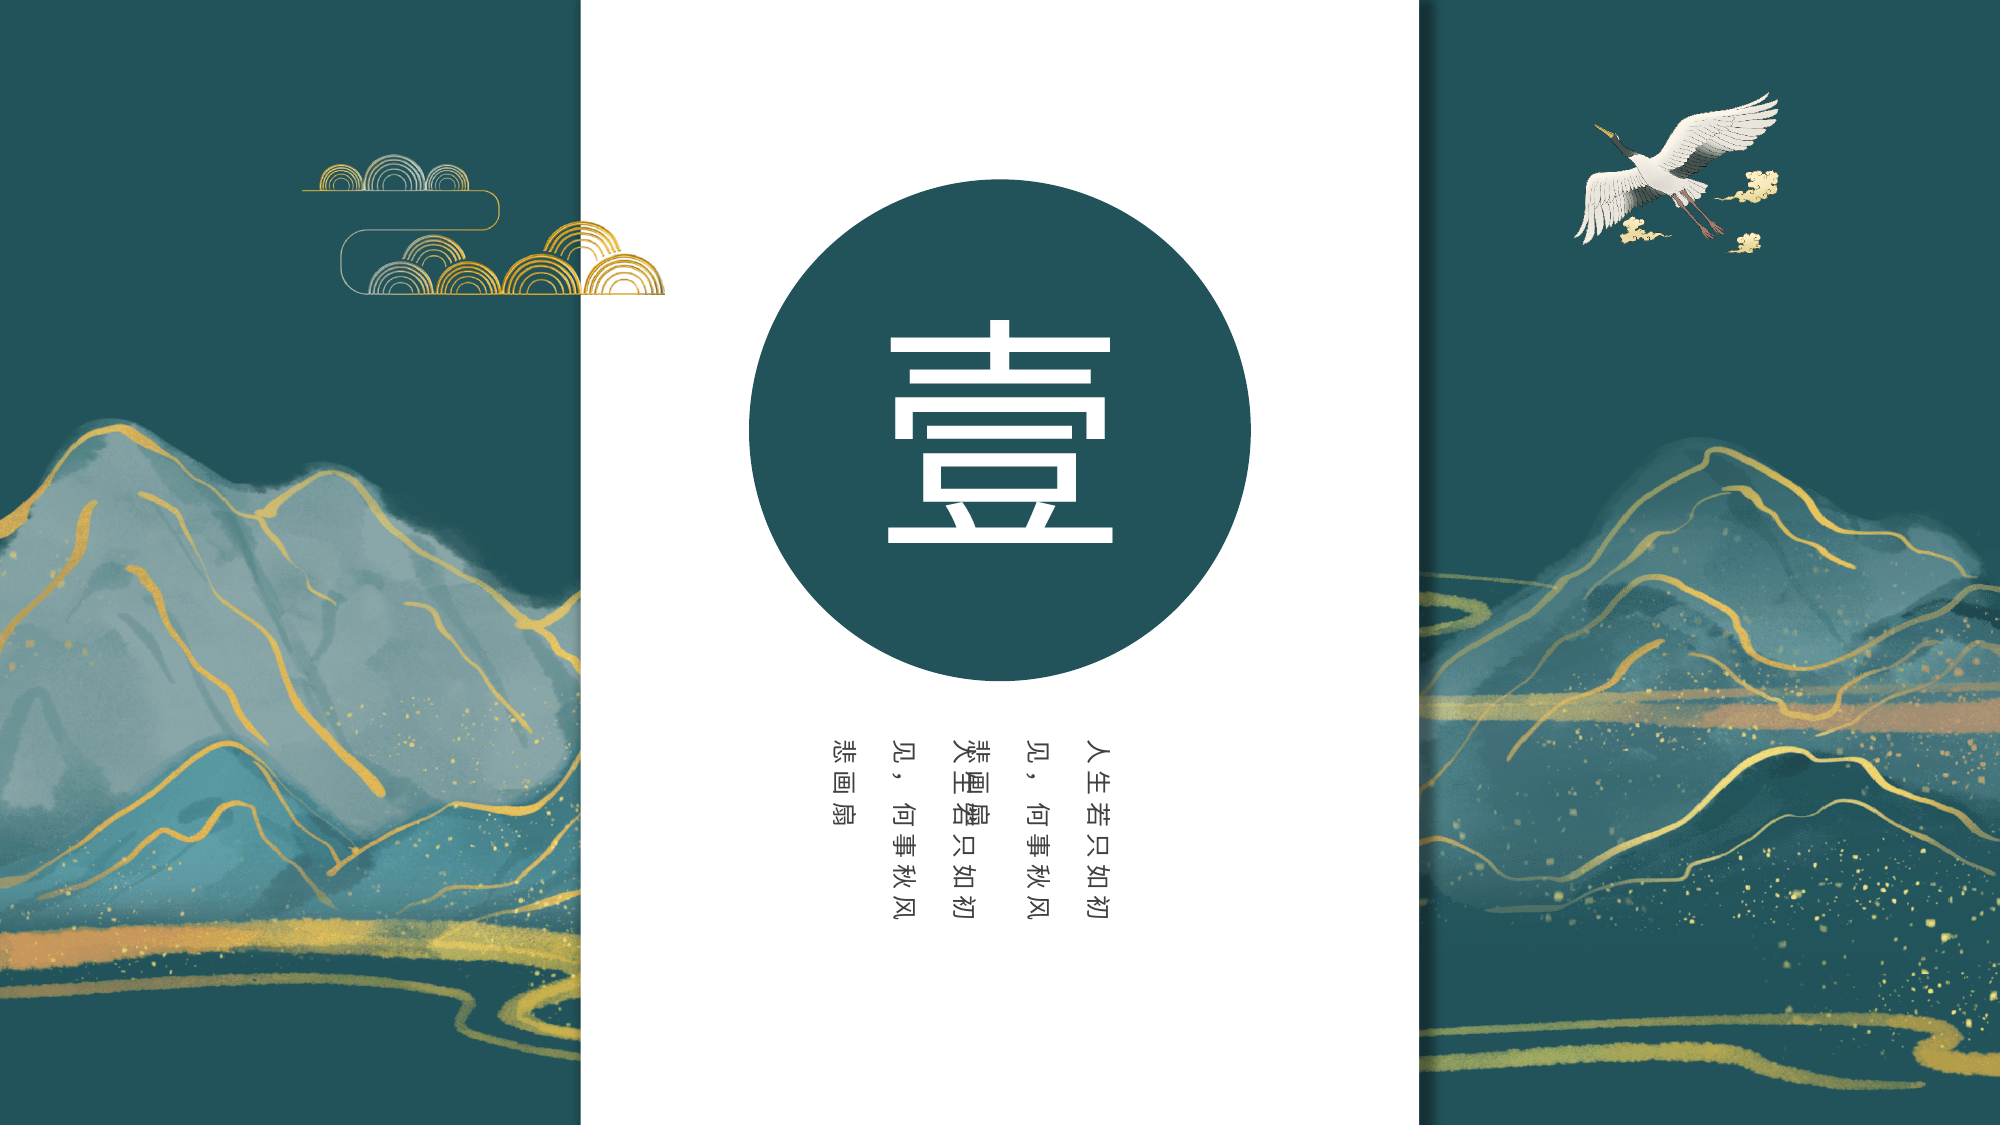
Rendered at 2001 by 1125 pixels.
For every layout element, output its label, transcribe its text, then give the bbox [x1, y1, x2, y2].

text_box 壹 [795, 178, 1205, 283]
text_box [866, 724, 1152, 960]
text_box [580, 0, 1420, 283]
picture [0, 5, 2000, 1125]
